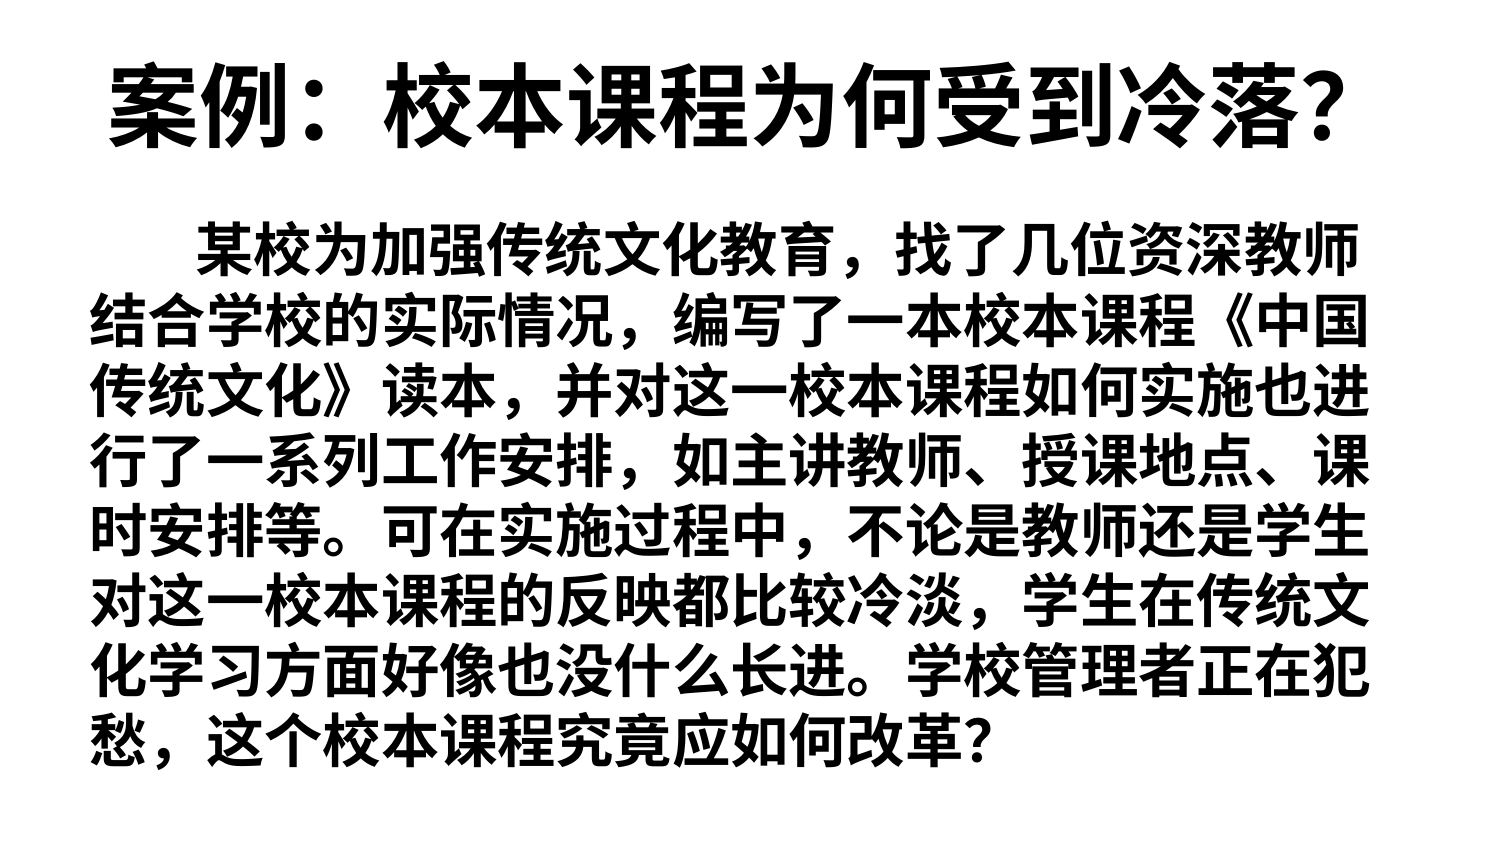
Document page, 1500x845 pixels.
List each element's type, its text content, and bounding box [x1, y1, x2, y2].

list 某校为加强传统文化教育，找了几位资深教师结合学校的实际情况，编写了一本校本课程《中国传统文化》读本，并对这一校本课程如何实施也进行了一系列工作安排，如主讲教师、授课地点、课时安排等。可在实施过程中，不论是教师还是学生对这一校本课程的反映都比较冷淡，学生在传统文化学习方面好像也没什么长进。学校管理者正在犯愁，这个校本课程究竟应如何改革？ [74, 196, 1426, 755]
title 案例：校本课程为何受到冷落？ [74, 33, 1426, 175]
